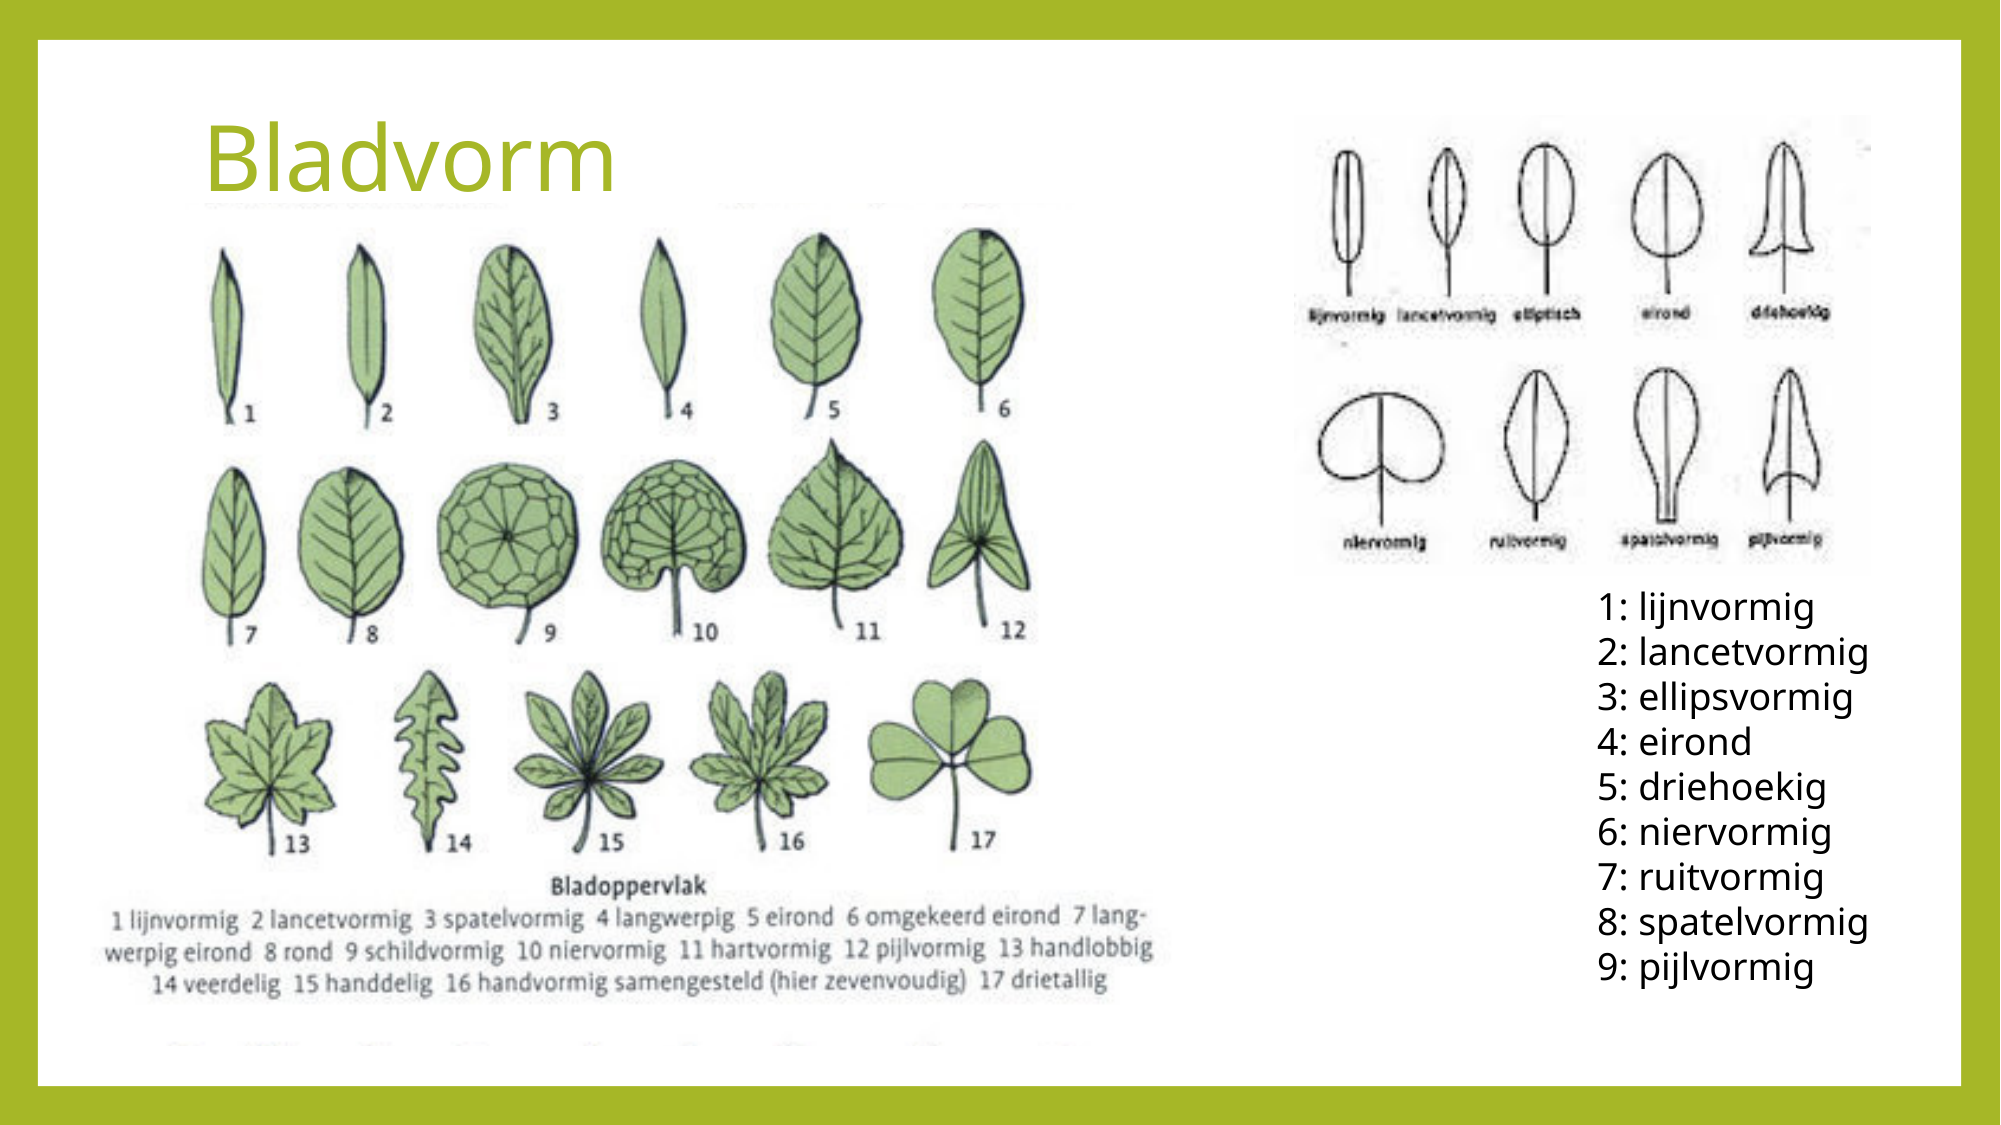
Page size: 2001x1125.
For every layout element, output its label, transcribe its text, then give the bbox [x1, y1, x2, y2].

picture [47, 202, 1215, 1047]
picture [1294, 114, 1871, 576]
title Bladvorm [187, 99, 646, 201]
text_box 1: lijnvormig 2: lancetvormig 3: ellipsvormig 4: eirond 5: driehoekig 6: niervormig 7: ruitvormig 8: spatelvormig 9: pijlvormig [1582, 575, 2000, 996]
